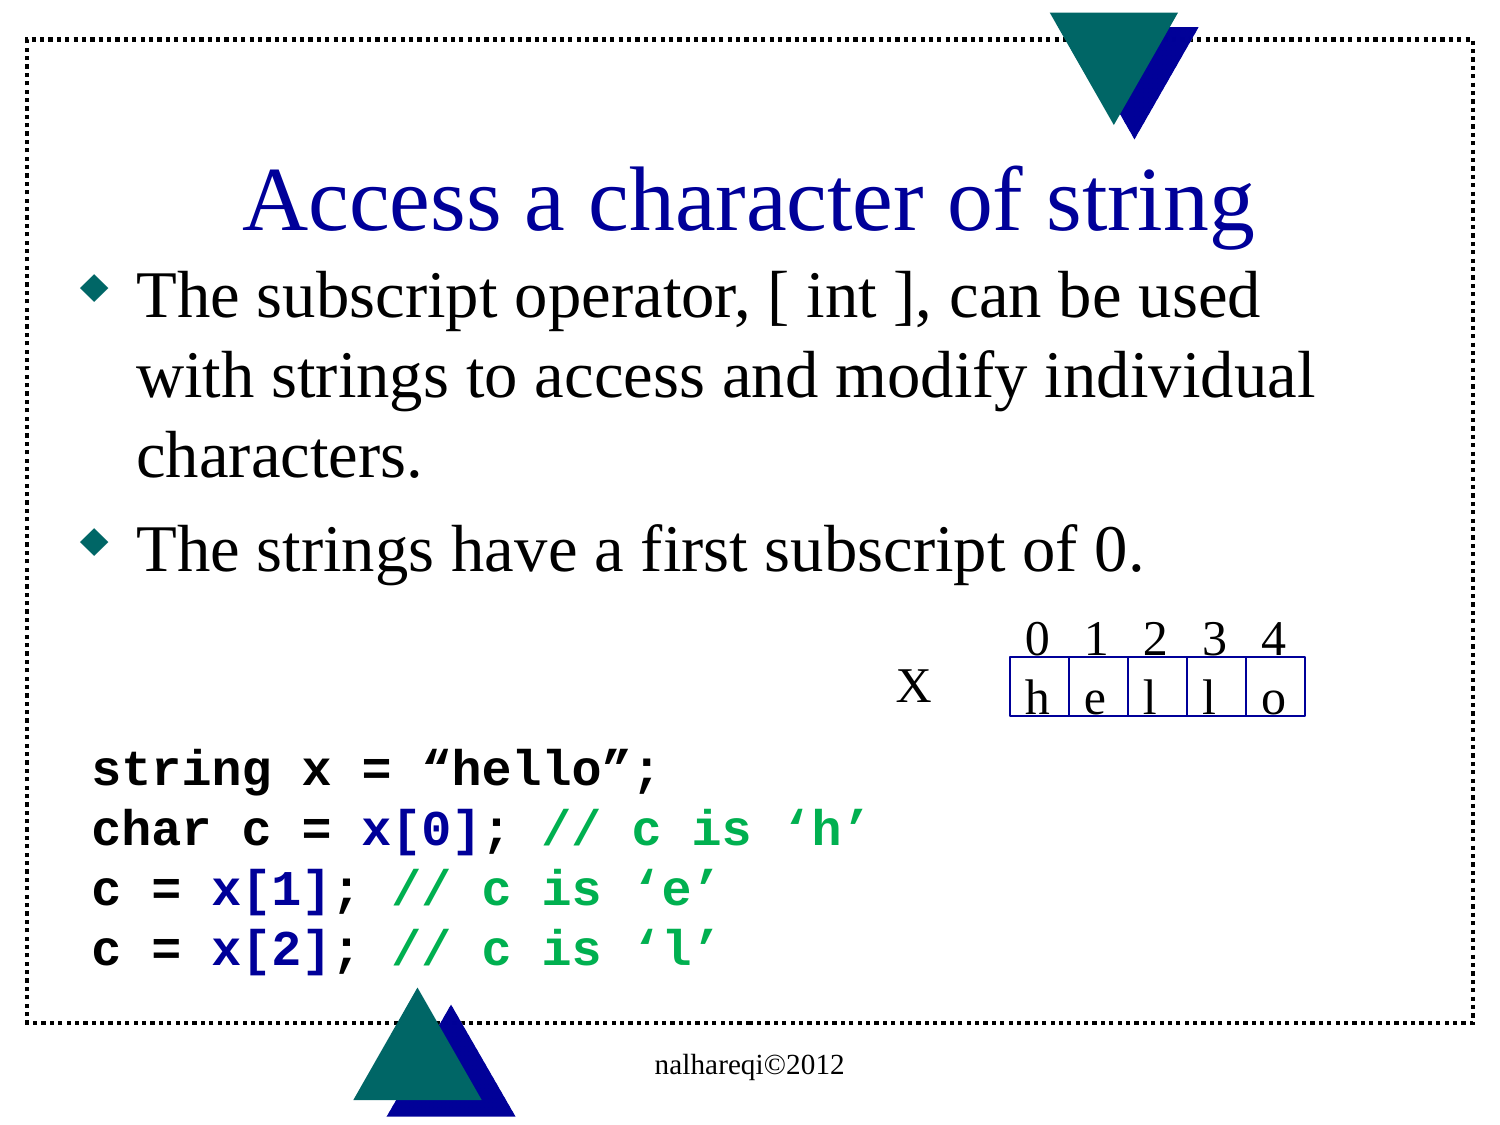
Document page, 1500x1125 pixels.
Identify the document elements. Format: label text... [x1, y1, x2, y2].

text_box string x = “hello”; char c = x[0]; // c is ‘h’ c = x[1]; // c is ‘e’ c = x[2]; // c is ‘l’ [76, 727, 1034, 983]
footer nalhareqi©2012 [512, 1024, 988, 1101]
text_box l [1187, 664, 1246, 716]
title Access a character of string [112, 99, 1388, 288]
text_box h [1009, 663, 1068, 716]
text_box o [1246, 663, 1306, 716]
text_box e [1068, 664, 1127, 716]
text_box l [1127, 664, 1187, 716]
list The subscript operator, [ int ], can be used with strings to access and modify individual characters. The strings have a first subscript of 0. [64, 243, 1341, 599]
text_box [1009, 597, 1306, 658]
text_box X [868, 645, 975, 728]
